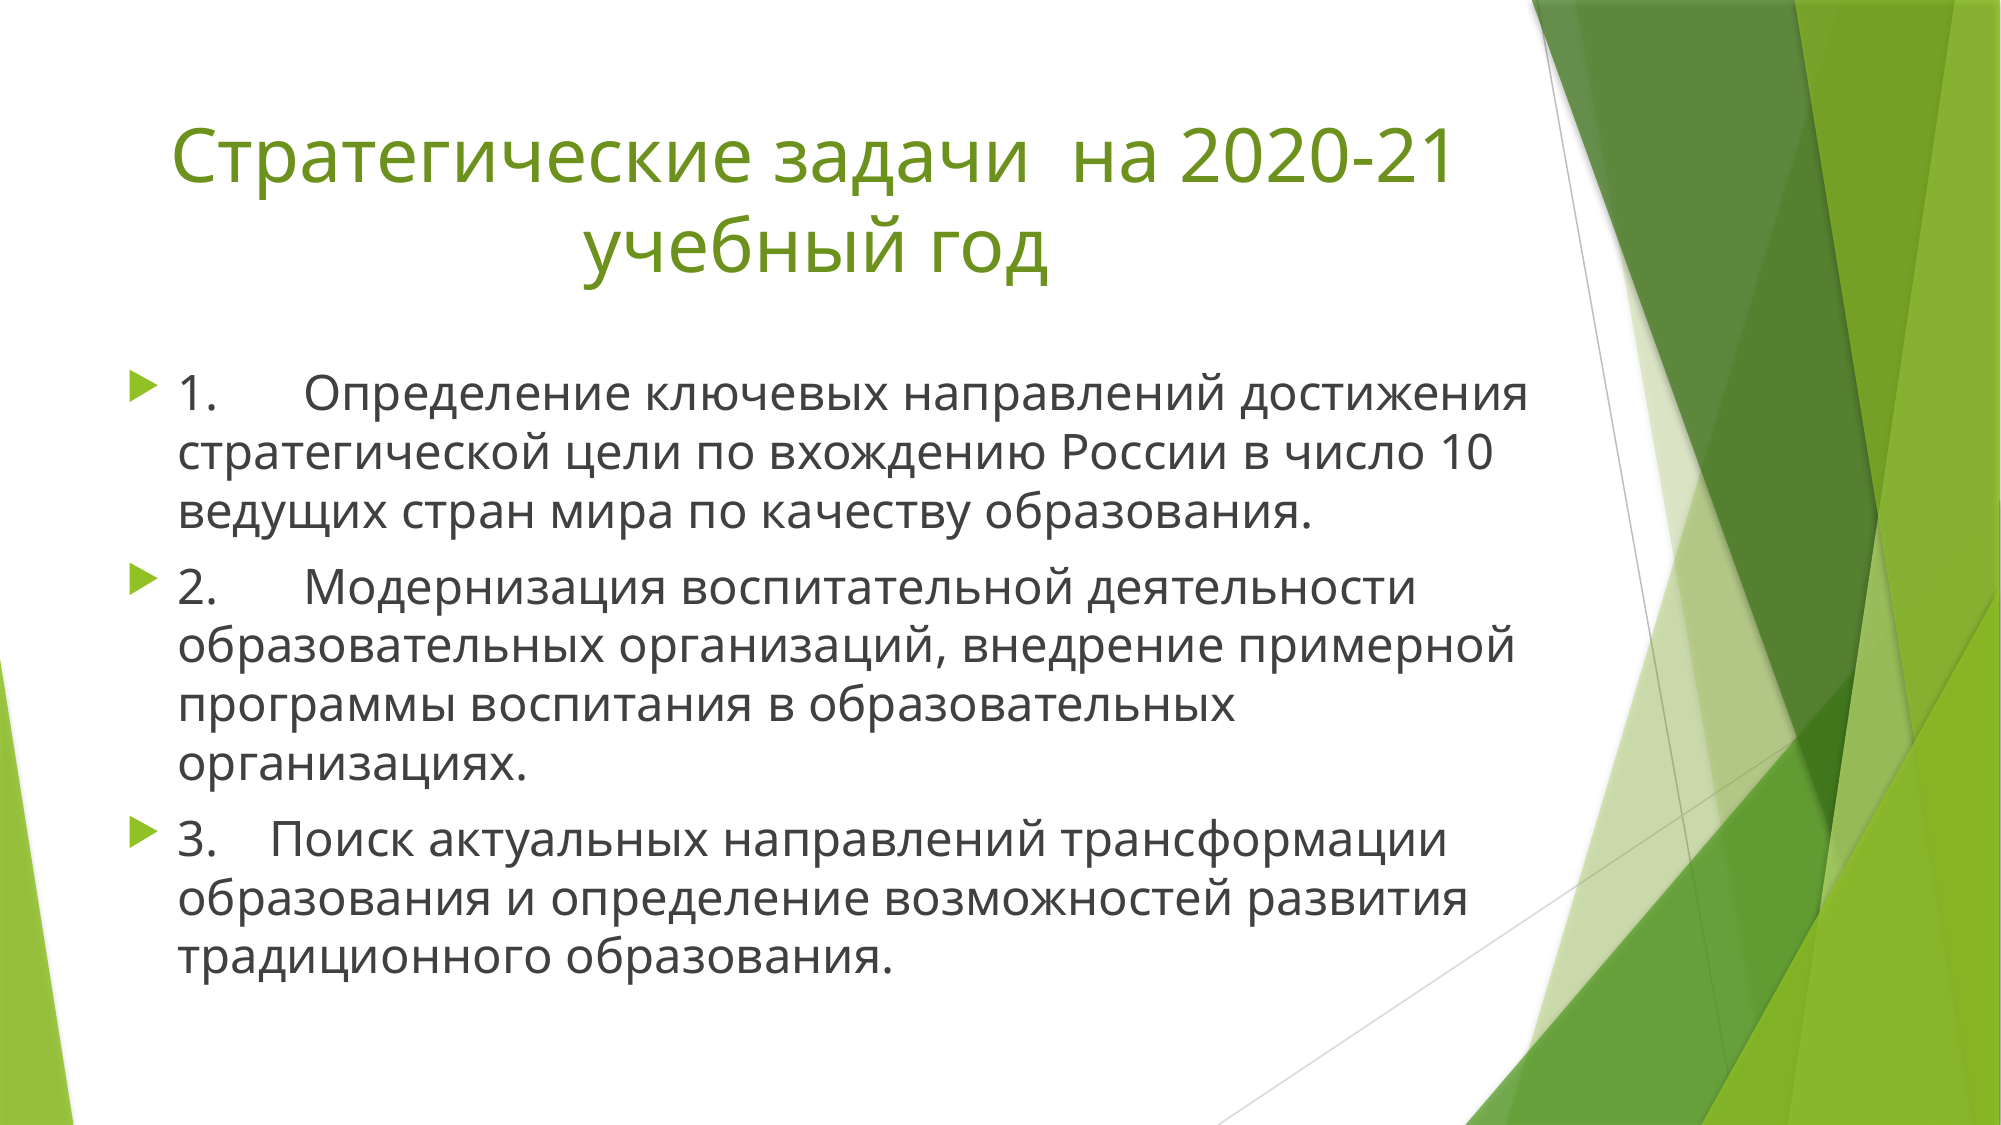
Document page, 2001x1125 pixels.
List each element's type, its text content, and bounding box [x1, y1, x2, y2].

title Стратегические задачи на 2020-21 учебный год [111, 99, 1522, 317]
list 1. Определение ключевых направлений достижения стратегической цели по вхождению России в число 10 ведущих стран мира по качеству образования. 2. Модернизация воспитательной деятельности образовательных организаций, внедрение примерной программы воспитания в образовательных организациях. 3. Поиск актуальных направлений трансформации образования и определение возможностей развития традиционного образования. [111, 354, 1621, 992]
